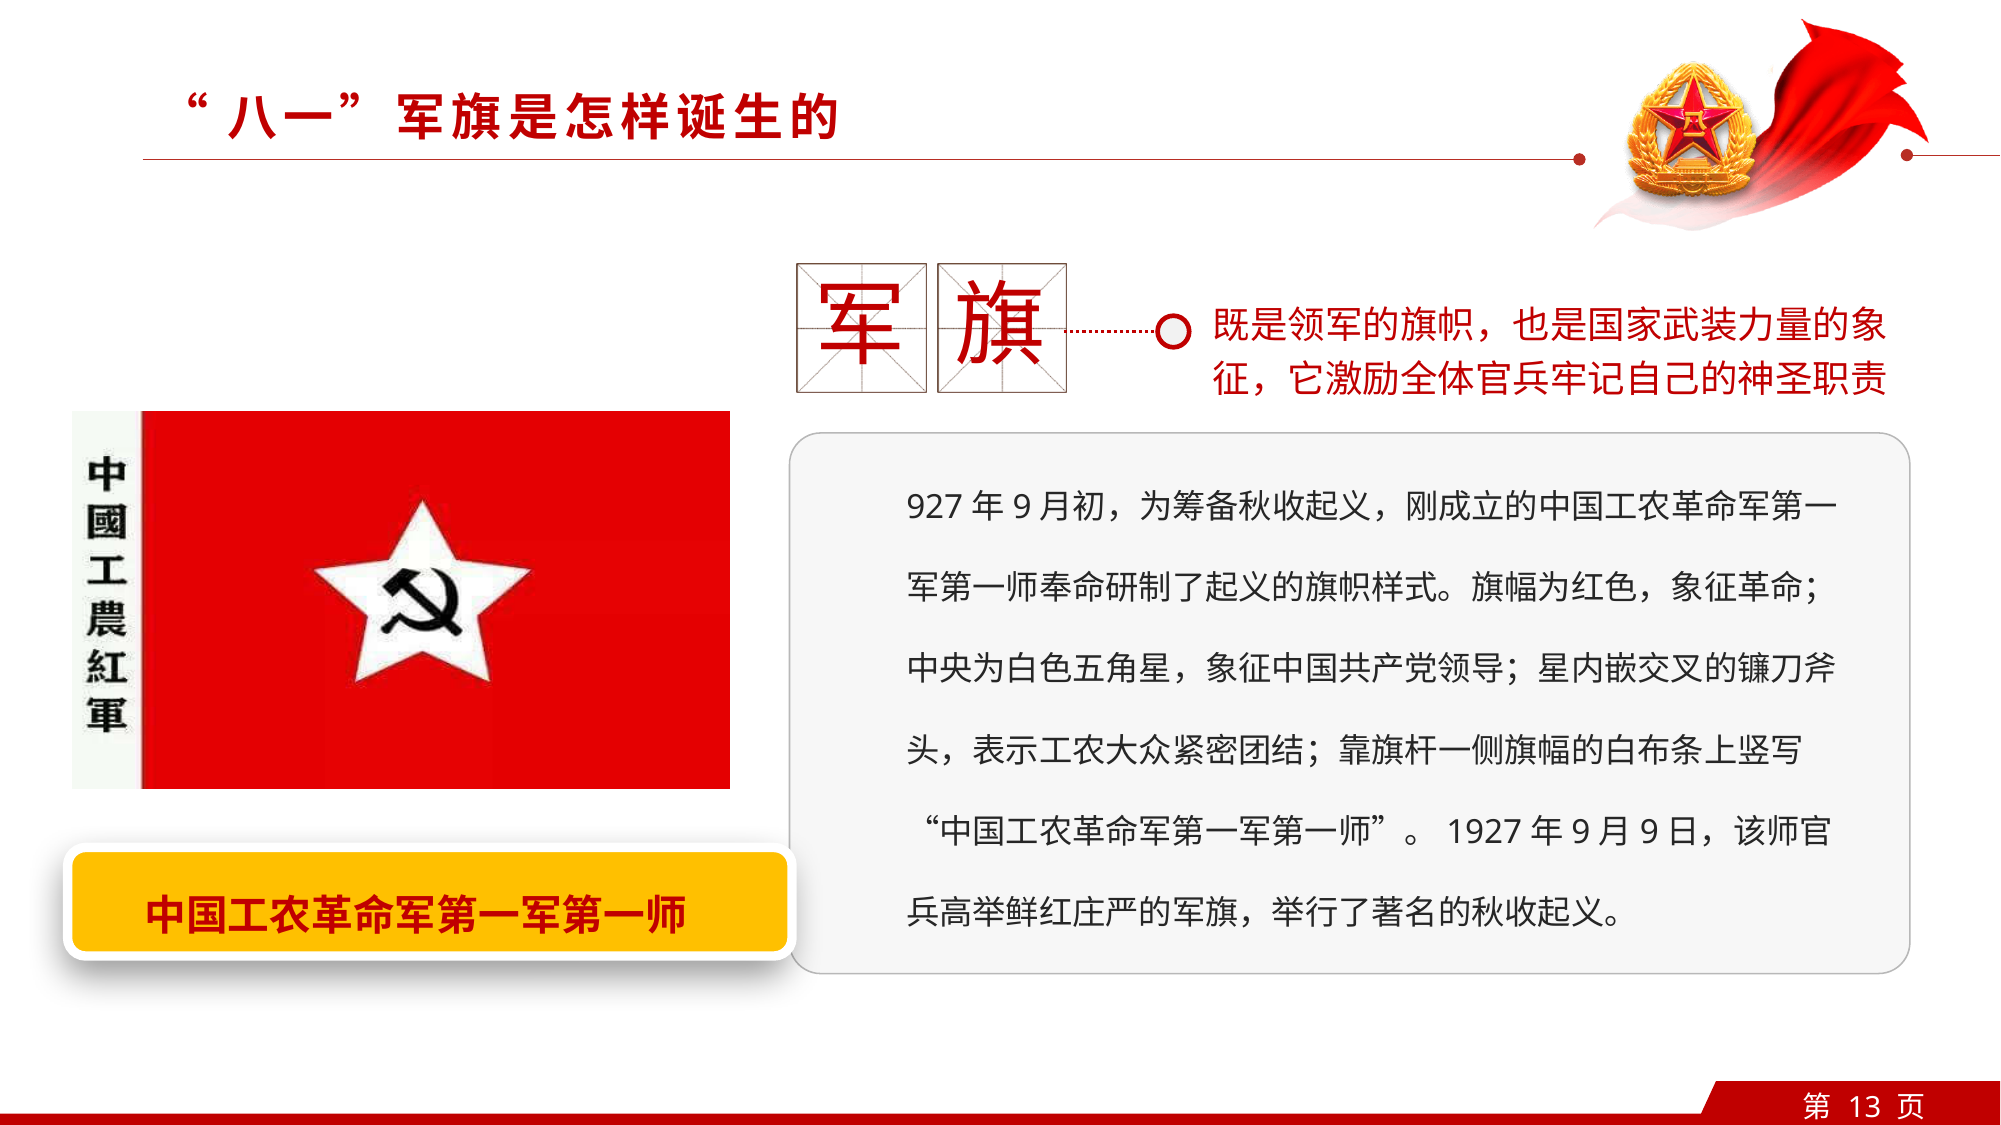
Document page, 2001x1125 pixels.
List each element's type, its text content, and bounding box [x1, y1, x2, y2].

text_box 927年9月初，为筹备秋收起义，刚成立的中国工农革命军第一军第一师奉命研制了起义的旗帜样式。旗幅为红色，象征革命；中央为白色五角星，象征中国共产党领导；星内嵌交叉的镰刀斧头，表示工农大众紧密团结；靠旗杆一侧旗幅的白布条上竖写“中国工农革命军第一军第一师”。1927年9月9日，该师官兵高举鲜红庄严的军旗，举行了著名的秋收起义。 [891, 436, 1860, 939]
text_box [796, 258, 927, 393]
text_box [937, 258, 1067, 393]
text_box [789, 432, 1910, 974]
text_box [1063, 315, 1190, 348]
picture [72, 411, 730, 789]
picture [1581, 0, 1938, 244]
text_box “八一”军旗是怎样诞生的 [144, 47, 855, 153]
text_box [67, 847, 908, 957]
text_box 既是领军的旗帜，也是国家武装力量的象征，它激励全体官兵牢记自己的神圣职责 [1172, 258, 1963, 433]
